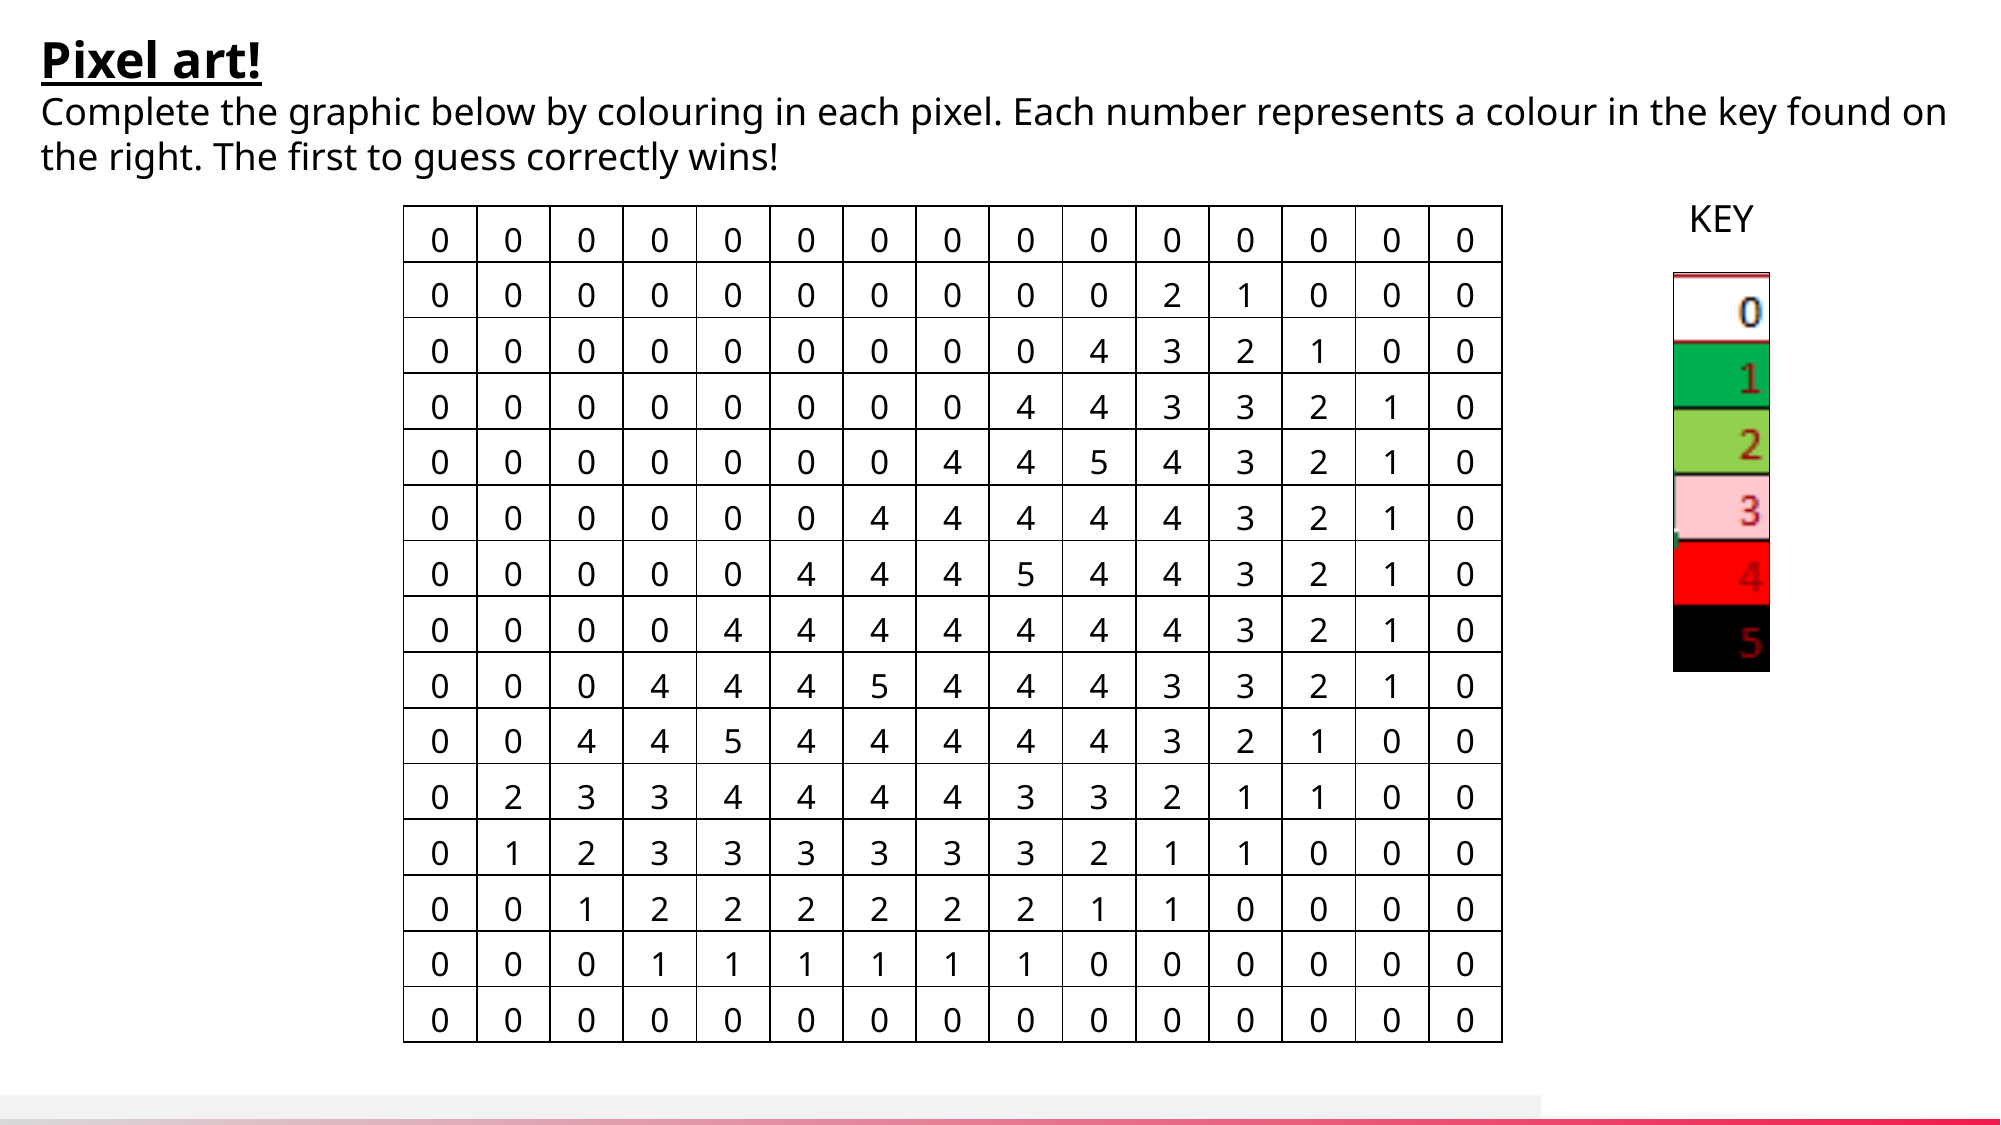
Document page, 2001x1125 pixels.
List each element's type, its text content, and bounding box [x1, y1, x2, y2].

table_cell 4 [990, 709, 1062, 763]
table_cell 0 [1283, 932, 1355, 986]
table_cell 0 [1430, 430, 1501, 484]
table_cell 4 [917, 764, 988, 818]
table_cell 0 [1283, 987, 1355, 1041]
table_cell 3 [624, 764, 696, 818]
table_cell 5 [697, 709, 769, 763]
table_cell 0 [771, 987, 842, 1041]
table_cell 1 [1356, 653, 1428, 707]
table_cell 0 [478, 486, 549, 540]
table_cell 1 [697, 932, 769, 986]
table_cell 0 [1283, 263, 1355, 317]
table_header 0 [1063, 207, 1135, 261]
table_cell 2 [1283, 374, 1355, 428]
table_cell 0 [404, 709, 476, 763]
table_cell 0 [1430, 374, 1501, 428]
table_cell 0 [478, 374, 549, 428]
table_cell 2 [990, 876, 1062, 930]
table_cell 4 [917, 709, 988, 763]
table_cell 2 [917, 876, 988, 930]
table_header 0 [1283, 207, 1355, 261]
table_cell 0 [1063, 263, 1135, 317]
table_cell 0 [1063, 932, 1135, 986]
table_cell 1 [1210, 820, 1281, 874]
table_cell 4 [1137, 597, 1208, 651]
table_cell 4 [771, 709, 842, 763]
table_cell 0 [478, 430, 549, 484]
table_cell 0 [404, 876, 476, 930]
table_cell 4 [624, 709, 696, 763]
table_cell 3 [844, 820, 915, 874]
table_cell 0 [551, 541, 622, 595]
table_cell 3 [990, 764, 1062, 818]
table_cell 3 [697, 820, 769, 874]
table_cell 0 [1356, 876, 1428, 930]
table_cell 0 [1356, 709, 1428, 763]
table_cell 0 [404, 430, 476, 484]
table_cell 0 [1063, 987, 1135, 1041]
table_cell 0 [478, 709, 549, 763]
table_cell 1 [1283, 764, 1355, 818]
table_cell 0 [404, 987, 476, 1041]
table_header 0 [624, 207, 696, 261]
table_cell 0 [1430, 318, 1501, 372]
table_cell 2 [478, 764, 549, 818]
table_cell 4 [917, 597, 988, 651]
table_cell 4 [990, 597, 1062, 651]
table_cell 3 [551, 764, 622, 818]
table_cell 4 [844, 486, 915, 540]
table_cell 1 [1283, 318, 1355, 372]
table_cell 0 [844, 987, 915, 1041]
table_cell 0 [404, 541, 476, 595]
table_cell 0 [1356, 820, 1428, 874]
table_cell 0 [697, 374, 769, 428]
table_cell 5 [990, 541, 1062, 595]
table_cell 0 [990, 987, 1062, 1041]
table_cell 0 [551, 653, 622, 707]
table_cell 2 [1137, 263, 1208, 317]
table_cell 0 [1210, 876, 1281, 930]
table_cell 4 [917, 486, 988, 540]
table_cell 0 [551, 987, 622, 1041]
table_cell 0 [844, 374, 915, 428]
table_cell 3 [1210, 597, 1281, 651]
table_cell 3 [1137, 374, 1208, 428]
table_cell 5 [1063, 430, 1135, 484]
table_cell 0 [404, 932, 476, 986]
table_cell 0 [697, 987, 769, 1041]
table_cell 0 [404, 318, 476, 372]
table_cell 2 [1137, 764, 1208, 818]
table_cell 0 [990, 263, 1062, 317]
table_cell 0 [990, 318, 1062, 372]
table_cell 0 [844, 318, 915, 372]
table_cell 1 [990, 932, 1062, 986]
table_cell 0 [404, 764, 476, 818]
table_cell 4 [1063, 541, 1135, 595]
table_cell 0 [1430, 764, 1501, 818]
table_cell 4 [697, 764, 769, 818]
table_cell 0 [478, 932, 549, 986]
table_cell 0 [1356, 932, 1428, 986]
table_cell 0 [1430, 653, 1501, 707]
table_header 0 [404, 207, 476, 261]
table_cell 4 [771, 764, 842, 818]
table_header 0 [697, 207, 769, 261]
table_cell 2 [1283, 541, 1355, 595]
table_cell 0 [1430, 709, 1501, 763]
table_header 0 [844, 207, 915, 261]
table_cell 0 [404, 653, 476, 707]
table_cell 0 [917, 374, 988, 428]
table_cell 1 [844, 932, 915, 986]
table_cell 4 [844, 541, 915, 595]
table_cell 2 [1283, 597, 1355, 651]
table_cell 0 [624, 374, 696, 428]
table_header 0 [1430, 207, 1501, 261]
table_cell 0 [1356, 318, 1428, 372]
table_cell 0 [771, 486, 842, 540]
table_cell 3 [1137, 318, 1208, 372]
table_cell 2 [1063, 820, 1135, 874]
table_cell 1 [551, 876, 622, 930]
table_cell 0 [404, 374, 476, 428]
table_cell 0 [1430, 541, 1501, 595]
table_cell 0 [1430, 876, 1501, 930]
table_cell 1 [1356, 374, 1428, 428]
table_cell 0 [624, 987, 696, 1041]
table_cell 0 [551, 430, 622, 484]
table_cell 1 [1356, 597, 1428, 651]
table_cell 0 [1356, 263, 1428, 317]
table_header 0 [1356, 207, 1428, 261]
table_cell 2 [697, 876, 769, 930]
table_cell 3 [990, 820, 1062, 874]
table_cell 0 [478, 263, 549, 317]
table_cell 0 [1356, 764, 1428, 818]
table_cell 0 [404, 820, 476, 874]
table_cell 2 [844, 876, 915, 930]
table_cell 0 [917, 318, 988, 372]
table_cell 3 [1210, 374, 1281, 428]
table_cell 4 [1063, 709, 1135, 763]
text_box KEY [1673, 187, 1800, 248]
table_cell 4 [551, 709, 622, 763]
table_cell 0 [624, 430, 696, 484]
table_cell 2 [1210, 709, 1281, 763]
table_cell 4 [917, 541, 988, 595]
table_cell 3 [1210, 486, 1281, 540]
table_cell 5 [844, 653, 915, 707]
table_cell 1 [478, 820, 549, 874]
table_cell 0 [624, 318, 696, 372]
table_cell 4 [844, 764, 915, 818]
table_cell 3 [1137, 709, 1208, 763]
table_cell 0 [1283, 876, 1355, 930]
table_cell 0 [624, 263, 696, 317]
table_cell 0 [551, 263, 622, 317]
table_cell 1 [1283, 709, 1355, 763]
table_cell 2 [1283, 486, 1355, 540]
table_cell 4 [990, 653, 1062, 707]
table_cell 0 [551, 486, 622, 540]
table_cell 1 [1137, 820, 1208, 874]
table_cell 0 [478, 876, 549, 930]
text_box Pixel art! Complete the graphic below by colouring in each pixel. Each number represents a colour in the key found on the right. The first to guess correctly wins! [25, 21, 1981, 186]
table_cell 1 [624, 932, 696, 986]
table_cell 4 [1063, 653, 1135, 707]
table_cell 3 [1210, 541, 1281, 595]
table_cell 4 [1063, 486, 1135, 540]
table_cell 3 [1210, 653, 1281, 707]
table_cell 0 [1283, 820, 1355, 874]
table_cell 0 [697, 430, 769, 484]
table_cell 4 [771, 597, 842, 651]
table_cell 4 [1063, 374, 1135, 428]
table_cell 3 [771, 820, 842, 874]
table_cell 0 [478, 987, 549, 1041]
table_cell 1 [1356, 486, 1428, 540]
table_cell 4 [1137, 541, 1208, 595]
table_cell 2 [551, 820, 622, 874]
table_cell 0 [1430, 263, 1501, 317]
table_cell 0 [478, 597, 549, 651]
table_cell 1 [1356, 430, 1428, 484]
table_cell 0 [771, 263, 842, 317]
table_cell 4 [917, 653, 988, 707]
table_cell 0 [844, 430, 915, 484]
table_cell 0 [1210, 932, 1281, 986]
table_cell 3 [1063, 764, 1135, 818]
table_header 0 [551, 207, 622, 261]
table_cell 0 [404, 486, 476, 540]
table_cell 1 [771, 932, 842, 986]
table_cell 0 [1430, 597, 1501, 651]
table_cell 0 [917, 263, 988, 317]
table_cell 3 [624, 820, 696, 874]
table_cell 0 [1137, 932, 1208, 986]
table_cell 4 [1063, 318, 1135, 372]
table_cell 3 [917, 820, 988, 874]
table_header 0 [1210, 207, 1281, 261]
table_header 0 [917, 207, 988, 261]
table_cell 0 [478, 318, 549, 372]
table_cell 4 [624, 653, 696, 707]
table_cell 1 [917, 932, 988, 986]
table_cell 4 [990, 430, 1062, 484]
table_cell 4 [844, 709, 915, 763]
table_cell 0 [551, 597, 622, 651]
table_cell 1 [1210, 263, 1281, 317]
table_cell 4 [917, 430, 988, 484]
table_header 0 [478, 207, 549, 261]
table_cell 0 [624, 541, 696, 595]
table_cell 0 [697, 263, 769, 317]
table_header 0 [771, 207, 842, 261]
table_cell 0 [771, 430, 842, 484]
table_cell 0 [404, 597, 476, 651]
table_cell 0 [624, 597, 696, 651]
table_cell 2 [1283, 653, 1355, 707]
table_cell 0 [1430, 486, 1501, 540]
table_cell 1 [1210, 764, 1281, 818]
table_cell 4 [697, 653, 769, 707]
table_cell 2 [624, 876, 696, 930]
table_cell 0 [551, 318, 622, 372]
table_cell 0 [1430, 932, 1501, 986]
table_cell 4 [771, 653, 842, 707]
table_cell 1 [1137, 876, 1208, 930]
table_cell 3 [1210, 430, 1281, 484]
table_cell 0 [1137, 987, 1208, 1041]
table_cell 0 [1430, 987, 1501, 1041]
table_cell 4 [990, 486, 1062, 540]
table_cell 2 [1283, 430, 1355, 484]
table_cell 2 [1210, 318, 1281, 372]
table_cell 0 [551, 374, 622, 428]
table_cell 4 [1137, 486, 1208, 540]
table_cell 0 [478, 541, 549, 595]
table_cell 0 [551, 932, 622, 986]
table_cell 0 [697, 486, 769, 540]
table_header 0 [990, 207, 1062, 261]
table_cell 0 [624, 486, 696, 540]
table_cell 0 [478, 653, 549, 707]
table_cell 4 [990, 374, 1062, 428]
picture [1673, 272, 1770, 672]
table_cell 0 [1356, 987, 1428, 1041]
table_cell 4 [697, 597, 769, 651]
table_cell 0 [844, 263, 915, 317]
table_header 0 [1137, 207, 1208, 261]
table_cell 1 [1063, 876, 1135, 930]
table_cell 0 [1430, 820, 1501, 874]
table_cell 0 [697, 318, 769, 372]
table_cell 1 [1356, 541, 1428, 595]
table_cell 4 [844, 597, 915, 651]
table_cell 0 [771, 374, 842, 428]
table_cell 0 [1210, 987, 1281, 1041]
table_cell 2 [771, 876, 842, 930]
table_cell 3 [1137, 653, 1208, 707]
table_cell 0 [771, 318, 842, 372]
table_cell 4 [1063, 597, 1135, 651]
table_cell 0 [404, 263, 476, 317]
table_cell 4 [1137, 430, 1208, 484]
table_cell 0 [917, 987, 988, 1041]
table_cell 4 [771, 541, 842, 595]
table_cell 0 [697, 541, 769, 595]
